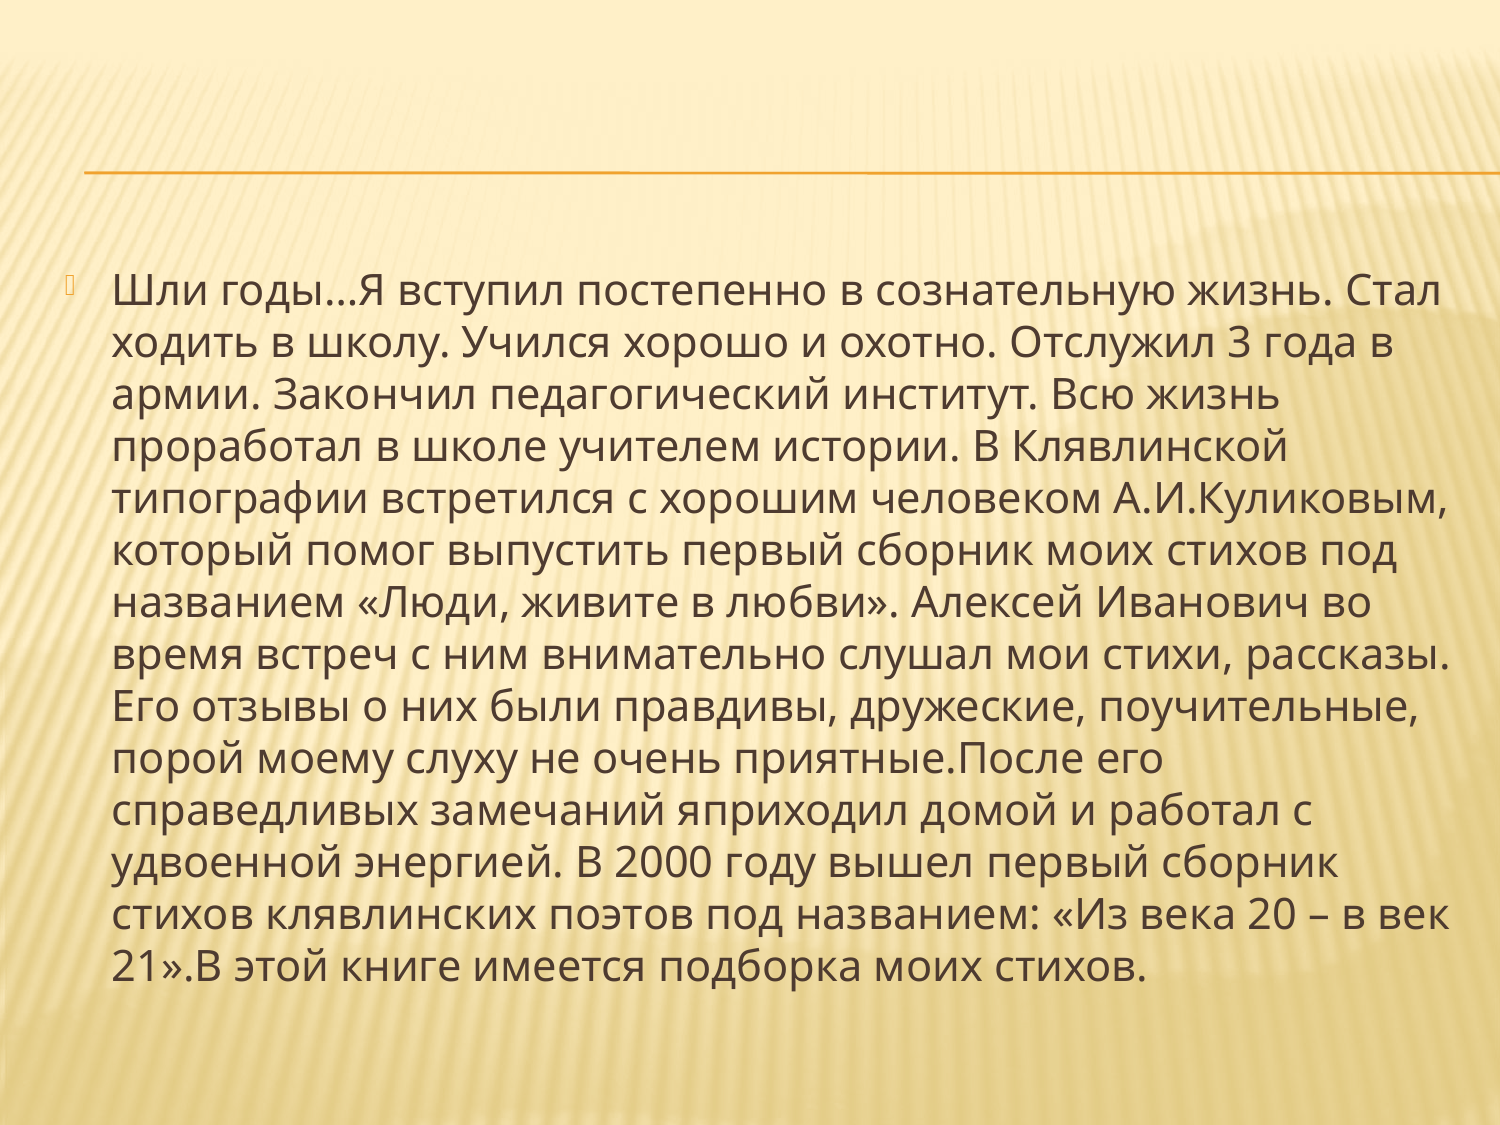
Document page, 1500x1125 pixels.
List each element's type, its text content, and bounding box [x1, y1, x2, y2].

list Шли годы…Я вступил постепенно в сознательную жизнь. Стал ходить в школу. Учился хорошо и охотно. Отслужил 3 года в армии. Закончил педагогический институт. Всю жизнь проработал в школе учителем истории. В Клявлинской типографии встретился с хорошим человеком А.И.Куликовым, который помог выпустить первый сборник моих стихов под названием «Люди, живите в любви». Алексей Иванович во время встреч с ним внимательно слушал мои стихи, рассказы. Его отзывы о них были правдивы, дружеские, поучительные, порой моему слуху не очень приятные.После его справедливых замечаний яприходил домой и работал с удвоенной энергией. В 2000 году вышел первый сборник стихов клявлинских поэтов под названием: «Из века 20 – в век 21».В этой книге имеется подборка моих стихов. [50, 254, 1475, 1043]
